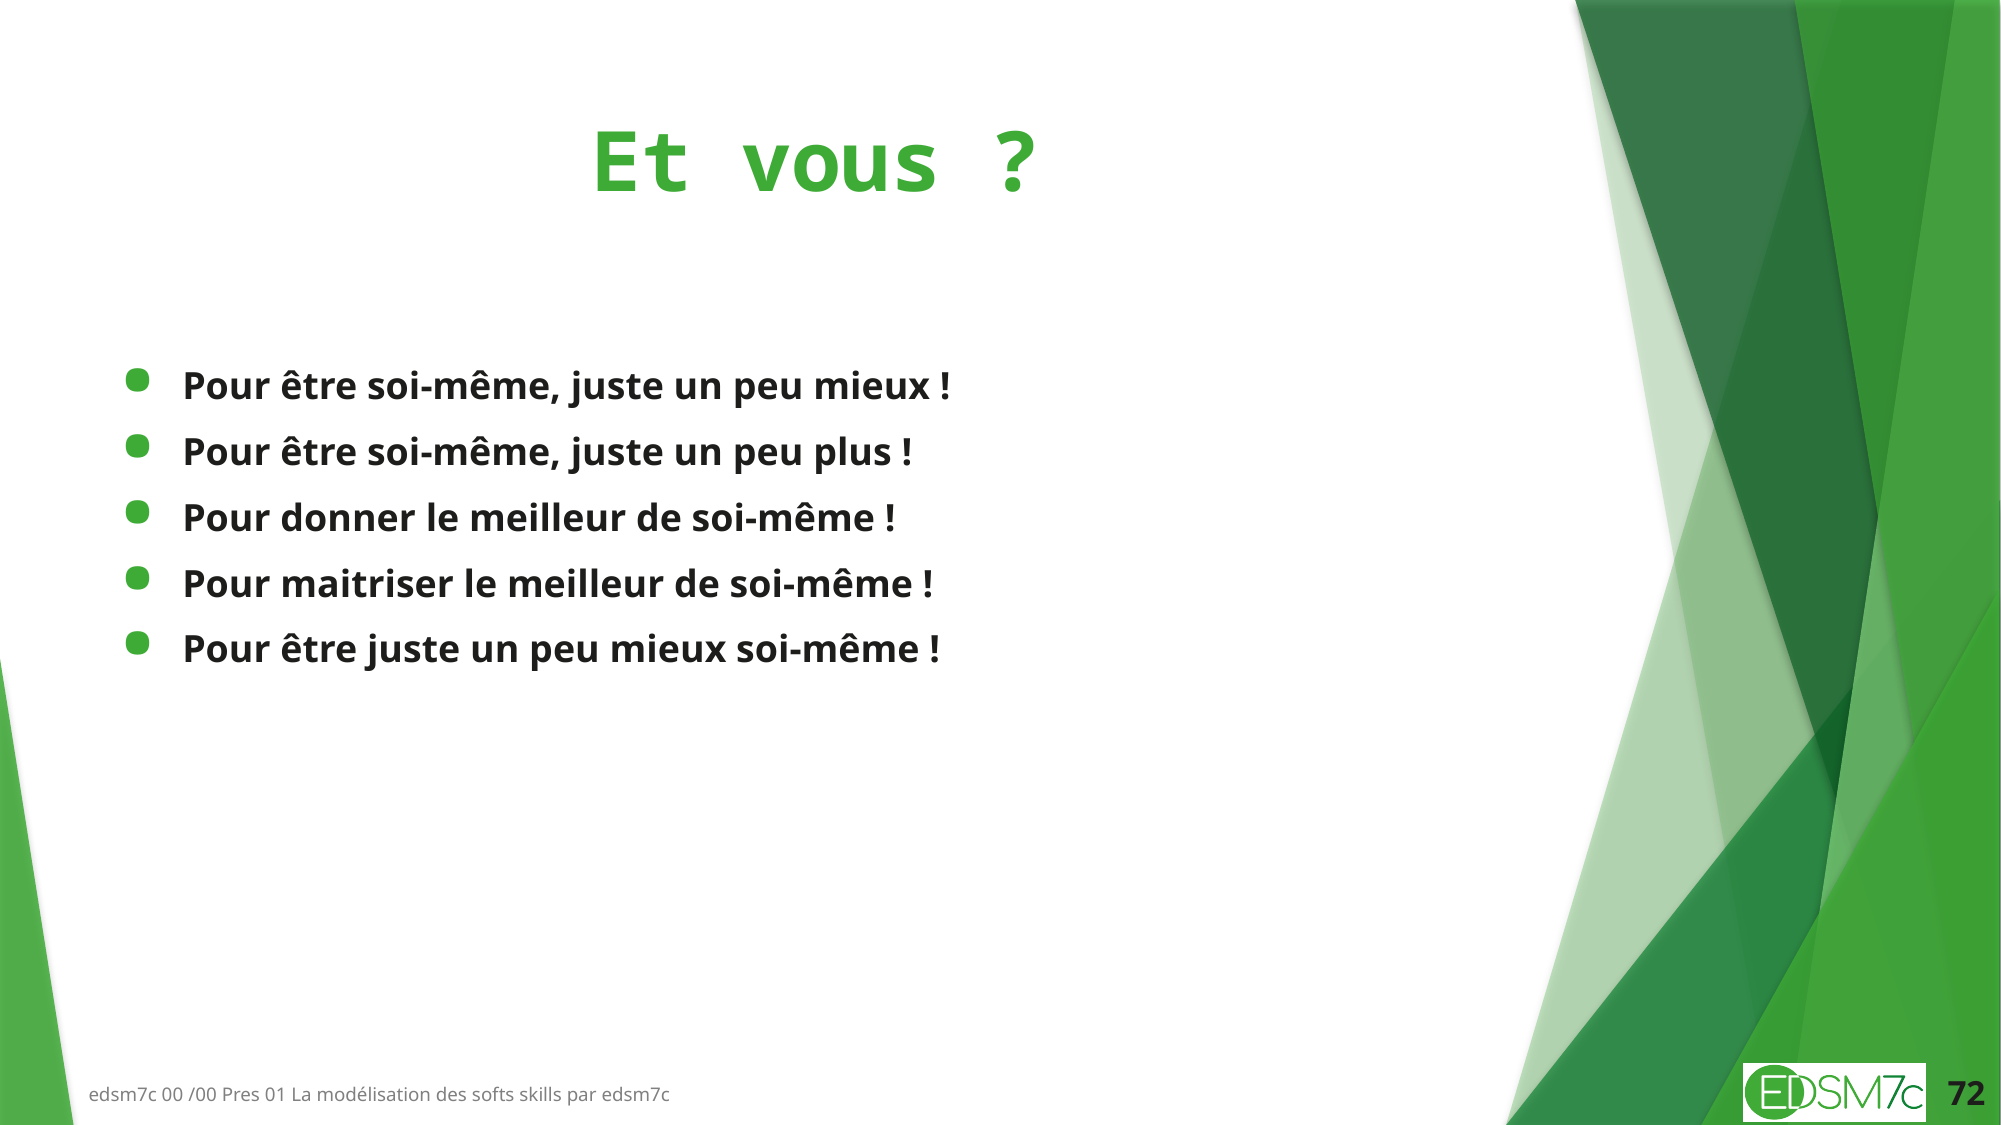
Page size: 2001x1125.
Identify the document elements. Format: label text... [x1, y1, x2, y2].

footer edsm7c 00 /00 Pres 01 La modélisation des softs skills par edsm7c [73, 1065, 1107, 1125]
slide_number 72 [1928, 1065, 2000, 1125]
picture [1742, 1061, 1927, 1123]
title Et vous ? [111, 99, 1522, 317]
list Pour être soi-même, juste un peu mieux ! Pour être soi-même, juste un peu plus ! Pour donner le meilleur de soi-même ! Pour maitriser le meilleur de soi-même ! Pour être juste un peu mieux soi-même ! [111, 354, 1522, 992]
